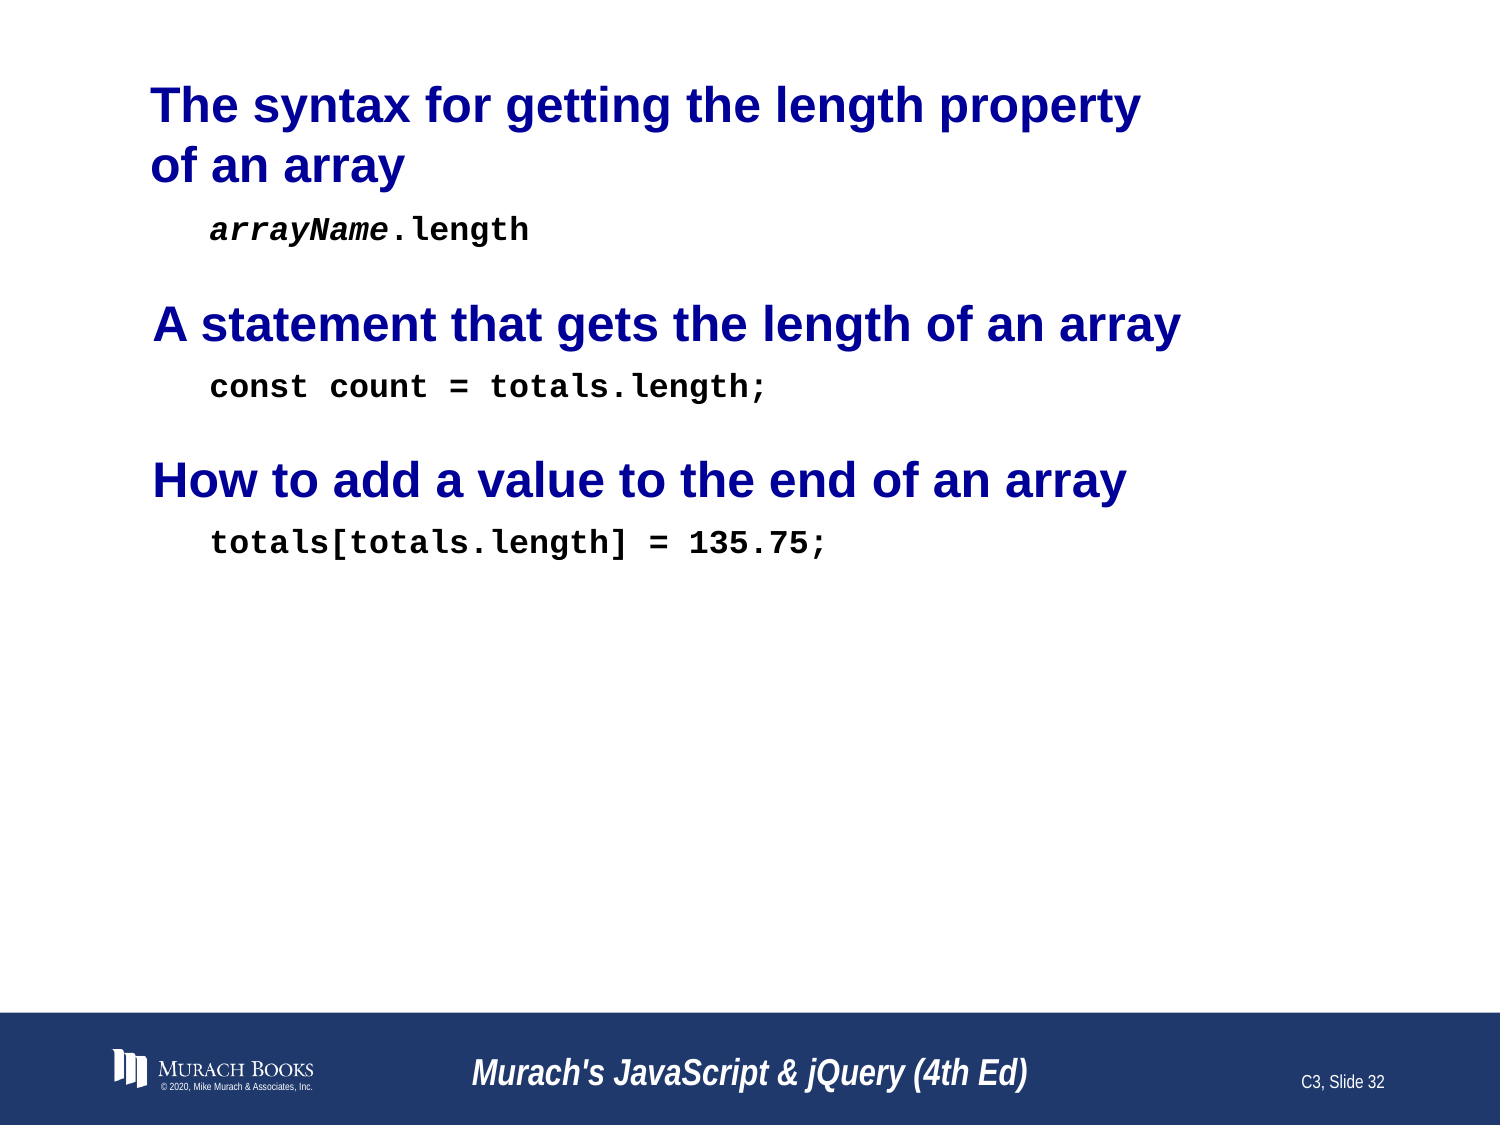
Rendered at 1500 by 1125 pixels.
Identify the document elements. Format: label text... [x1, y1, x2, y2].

slide_number Murach's JavaScript & jQuery (4th Ed) [463, 1025, 1050, 1100]
slide_number C3, Slide 32 [1087, 1025, 1400, 1100]
title The syntax for getting the length property of an array [150, 72, 1350, 194]
footer © 2020, Mike Murach & Associates, Inc. [12, 1025, 463, 1100]
list arrayName.length A statement that gets the length of an array const count = totals.length; How to add a value to the end of an array totals[totals.length] = 135.75; [137, 200, 1350, 1000]
